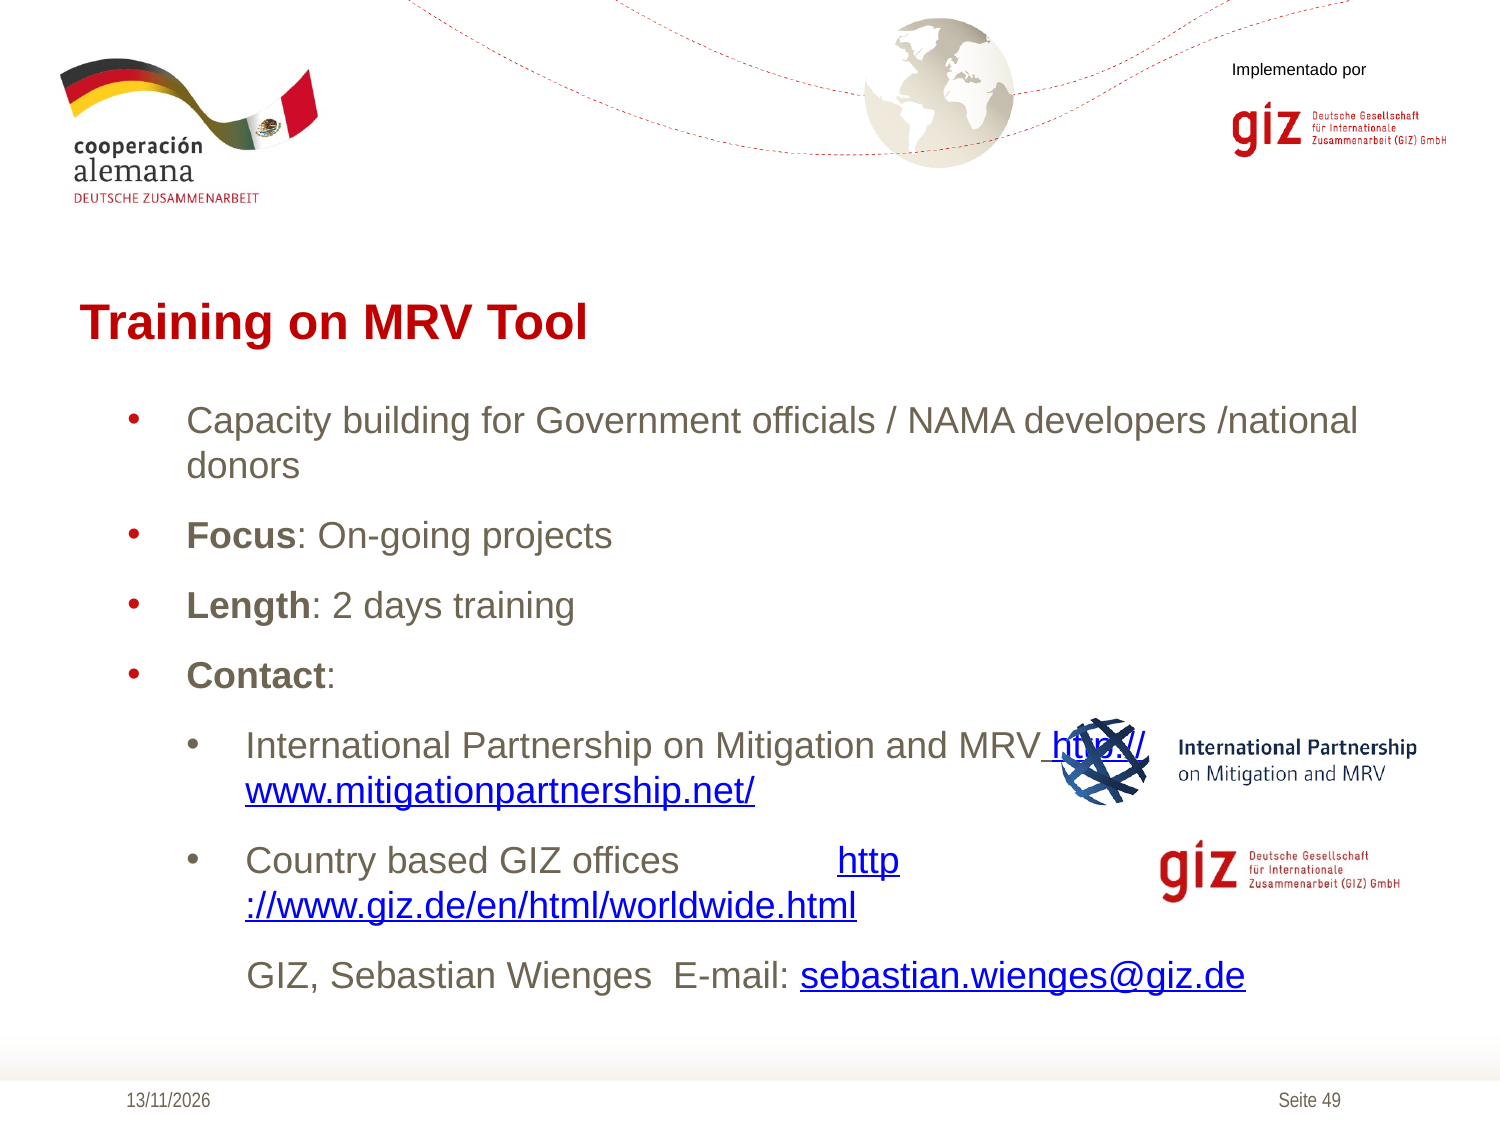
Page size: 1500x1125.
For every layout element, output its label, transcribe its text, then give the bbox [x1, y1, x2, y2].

list Capacity building for Government officials / NAMA developers /national donors Focus: On-going projects Length: 2 days training Contact: International Partnership on Mitigation and MRV http://www.mitigationpartnership.net/ Country based GIZ offices http://www.giz.de/en/html/worldwide.html GIZ, Sebastian Wienges E-mail: sebastian.wienges@giz.de [111, 387, 1389, 1015]
picture [0, 959, 1500, 1081]
text_box Training on MRV Tool [64, 282, 1060, 358]
picture [0, 0, 1500, 277]
picture [1059, 717, 1439, 933]
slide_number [111, 1079, 325, 1121]
